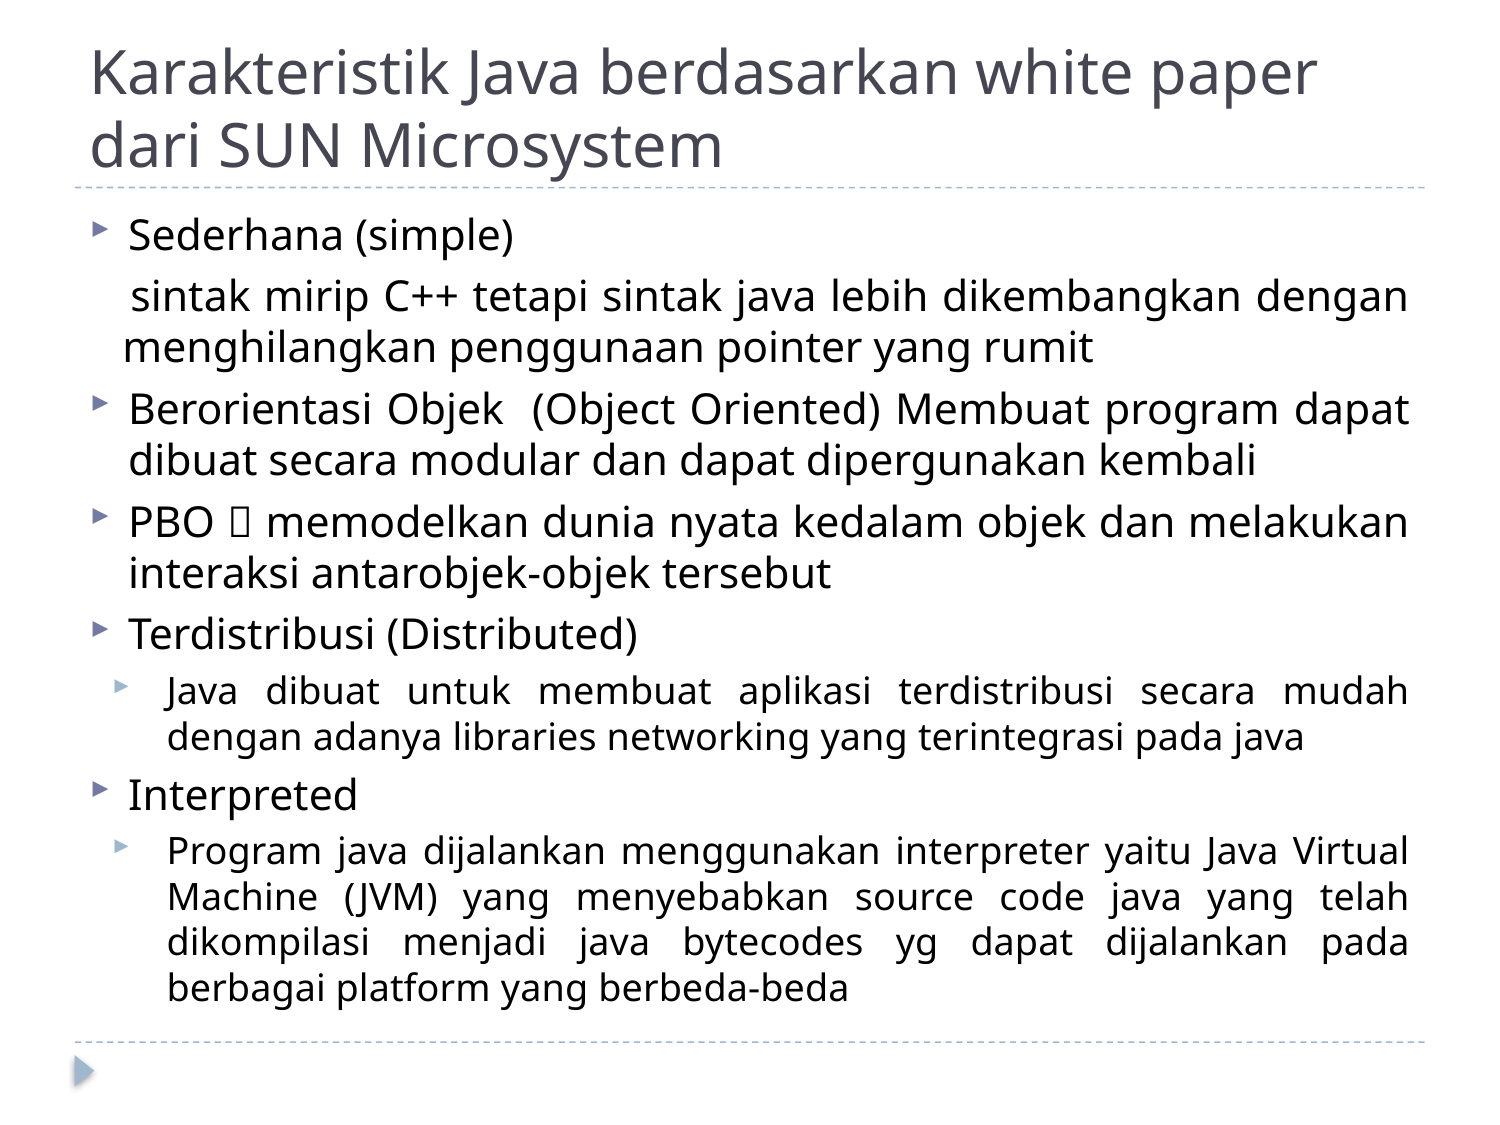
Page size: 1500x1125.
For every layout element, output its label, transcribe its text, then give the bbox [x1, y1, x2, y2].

title Karakteristik Java berdasarkan white paper dari SUN Microsystem [75, 24, 1425, 188]
list Sederhana (simple) sintak mirip C++ tetapi sintak java lebih dikembangkan dengan menghilangkan penggunaan pointer yang rumit Berorientasi Objek (Object Oriented) Membuat program dapat dibuat secara modular dan dapat dipergunakan kembali PBO  memodelkan dunia nyata kedalam objek dan melakukan interaksi antarobjek-objek tersebut Terdistribusi (Distributed) Java dibuat untuk membuat aplikasi terdistribusi secara mudah dengan adanya libraries networking yang terintegrasi pada java Interpreted Program java dijalankan menggunakan interpreter yaitu Java Virtual Machine (JVM) yang menyebabkan source code java yang telah dikompilasi menjadi java bytecodes yg dapat dijalankan pada berbagai platform yang berbeda-beda [75, 200, 1425, 1059]
